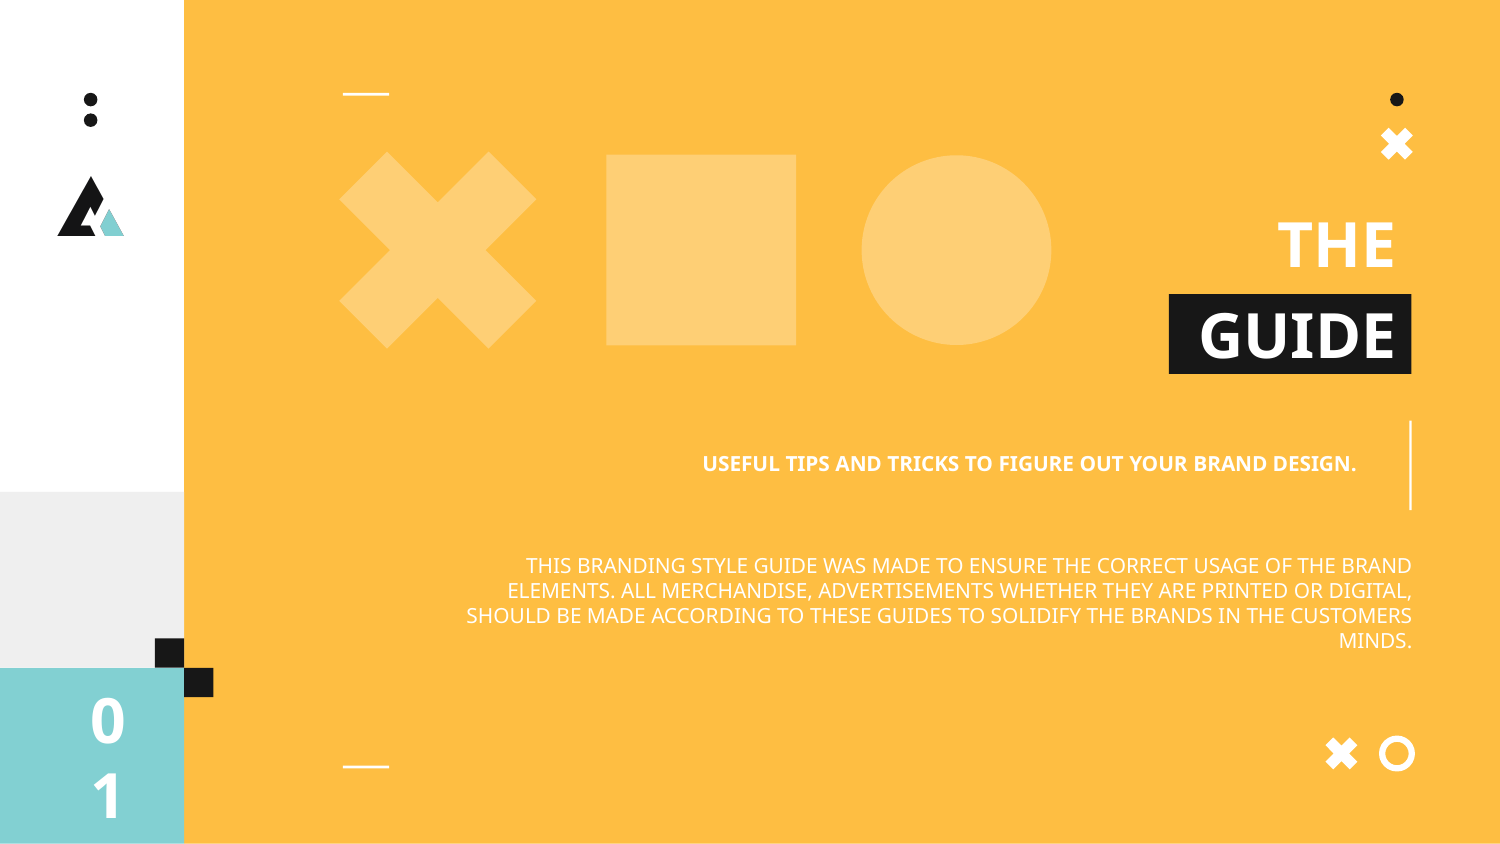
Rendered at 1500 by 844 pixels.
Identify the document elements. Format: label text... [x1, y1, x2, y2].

text_box [606, 154, 797, 346]
text_box [0, 668, 185, 844]
text_box [184, 667, 214, 698]
text_box [1380, 127, 1413, 160]
text_box [184, 0, 1500, 844]
text_box THIS BRANDING STYLE GUIDE WAS MADE TO ENSURE THE CORRECT USAGE OF THE BRAND ELEMENTS. ALL MERCHANDISE, ADVERTISEMENTS WHETHER THEY ARE PRINTED OR DIGITAL, SHOULD BE MADE ACCORDING TO THESE GUIDES TO SOLIDIFY THE BRANDS IN THE CUSTOMERS MINDS. [442, 551, 1428, 654]
text_box [83, 92, 98, 107]
text_box USEFUL TIPS AND TRICKS TO FIGURE OUT YOUR BRAND DESIGN. [387, 412, 1372, 514]
text_box [1390, 92, 1404, 107]
text_box [0, 491, 185, 668]
text_box [342, 92, 390, 96]
text_box [1382, 738, 1412, 769]
text_box THE [1231, 202, 1412, 283]
text_box GUIDE [1168, 294, 1412, 374]
text_box [154, 638, 185, 668]
text_box 01 [43, 715, 141, 796]
picture [57, 176, 125, 236]
text_box [861, 155, 1052, 346]
text_box [339, 151, 537, 349]
text_box [342, 765, 390, 769]
text_box [1325, 737, 1358, 770]
text_box [83, 113, 98, 127]
